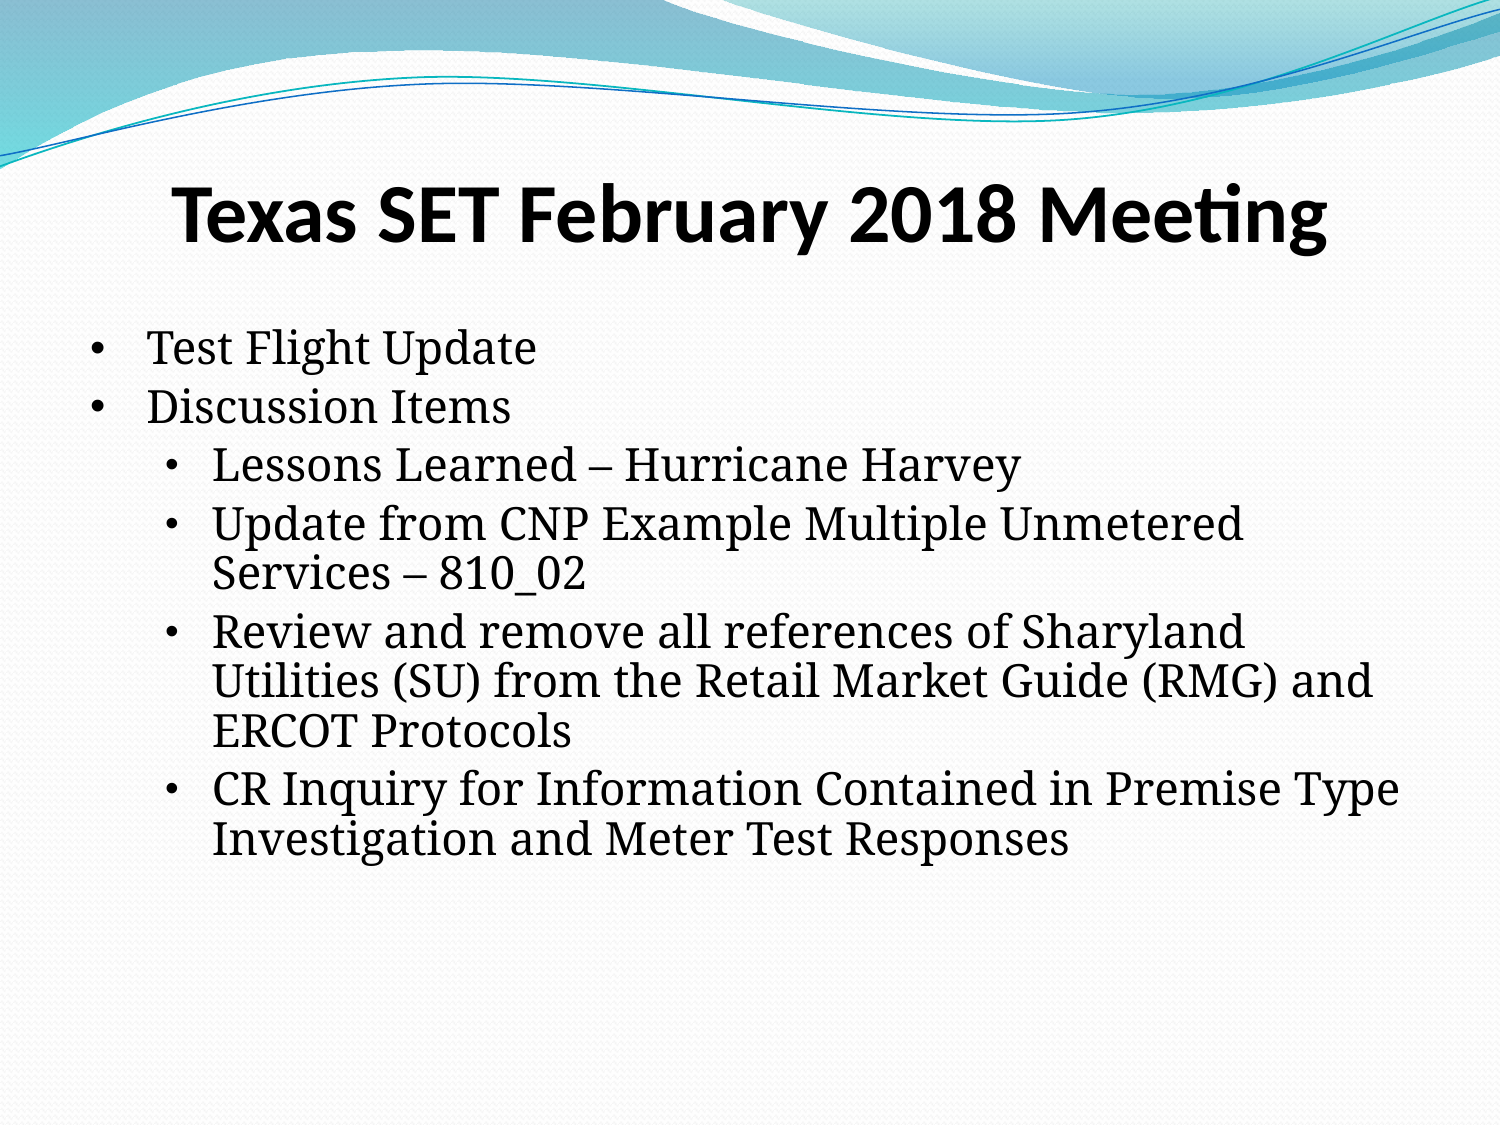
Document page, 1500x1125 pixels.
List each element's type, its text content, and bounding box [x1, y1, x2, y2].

title Texas SET February 2018 Meeting [75, 115, 1425, 303]
list Test Flight Update Discussion Items Lessons Learned – Hurricane Harvey Update from CNP Example Multiple Unmetered Services – 810_02 Review and remove all references of Sharyland Utilities (SU) from the Retail Market Guide (RMG) and ERCOT Protocols CR Inquiry for Information Contained in Premise Type Investigation and Meter Test Responses [75, 317, 1425, 1038]
